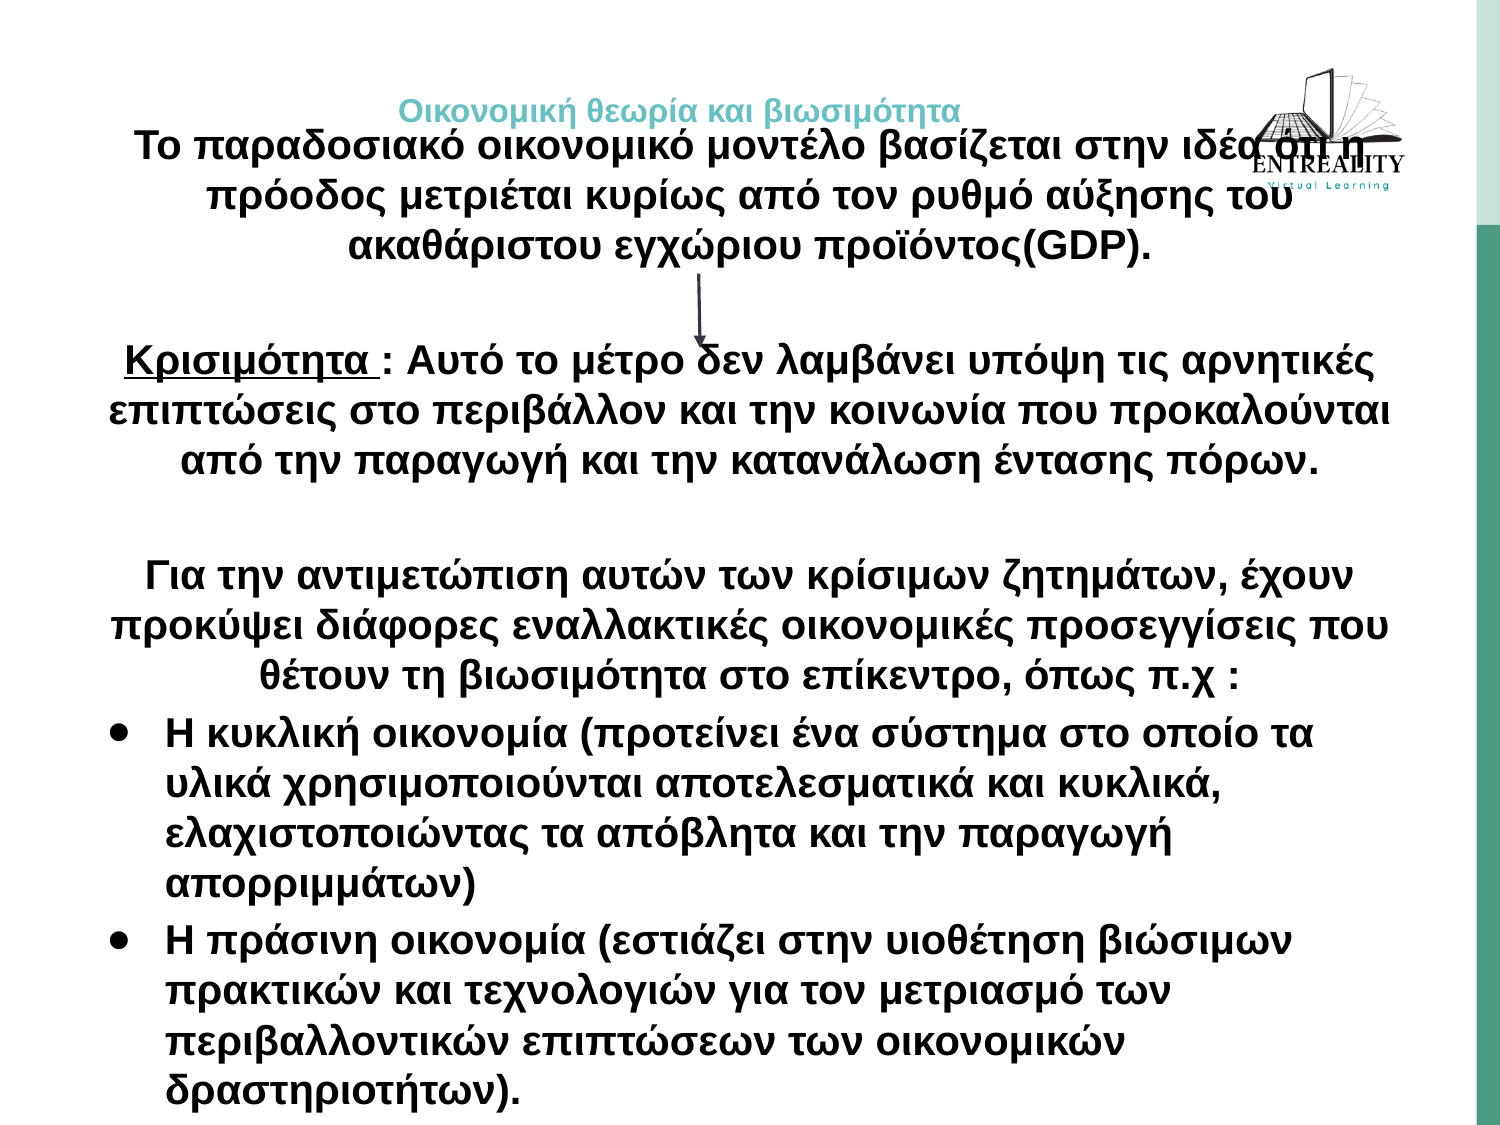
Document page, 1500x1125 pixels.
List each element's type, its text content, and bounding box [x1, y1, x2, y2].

list Το παραδοσιακό οικονομικό μοντέλο βασίζεται στην ιδέα ότι η πρόοδος μετριέται κυρίως από τον ρυθμό αύξησης του ακαθάριστου εγχώριου προϊόντος(GDP). Κρισιμότητα : Αυτό το μέτρο δεν λαμβάνει υπόψη τις αρνητικές επιπτώσεις στο περιβάλλον και την κοινωνία που προκαλούνται από την παραγωγή και την κατανάλωση έντασης πόρων. Για την αντιμετώπιση αυτών των κρίσιμων ζητημάτων, έχουν προκύψει διάφορες εναλλακτικές οικονομικές προσεγγίσεις που θέτουν τη βιωσιμότητα στο επίκεντρο, όπως π.χ : Η κυκλική οικονομία (προτείνει ένα σύστημα στο οποίο τα υλικά χρησιμοποιούνται αποτελεσματικά και κυκλικά, ελαχιστοποιώντας τα απόβλητα και την παραγωγή απορριμμάτων) Η πράσινη οικονομία (εστιάζει στην υιοθέτηση βιώσιμων πρακτικών και τεχνολογιών για τον μετριασμό των περιβαλλοντικών επιπτώσεων των οικονομικών δραστηριοτήτων). [74, 110, 1426, 1054]
picture [1198, 0, 1458, 259]
title Οικονομική θεωρία και βιωσιμότητα [204, 33, 1155, 110]
